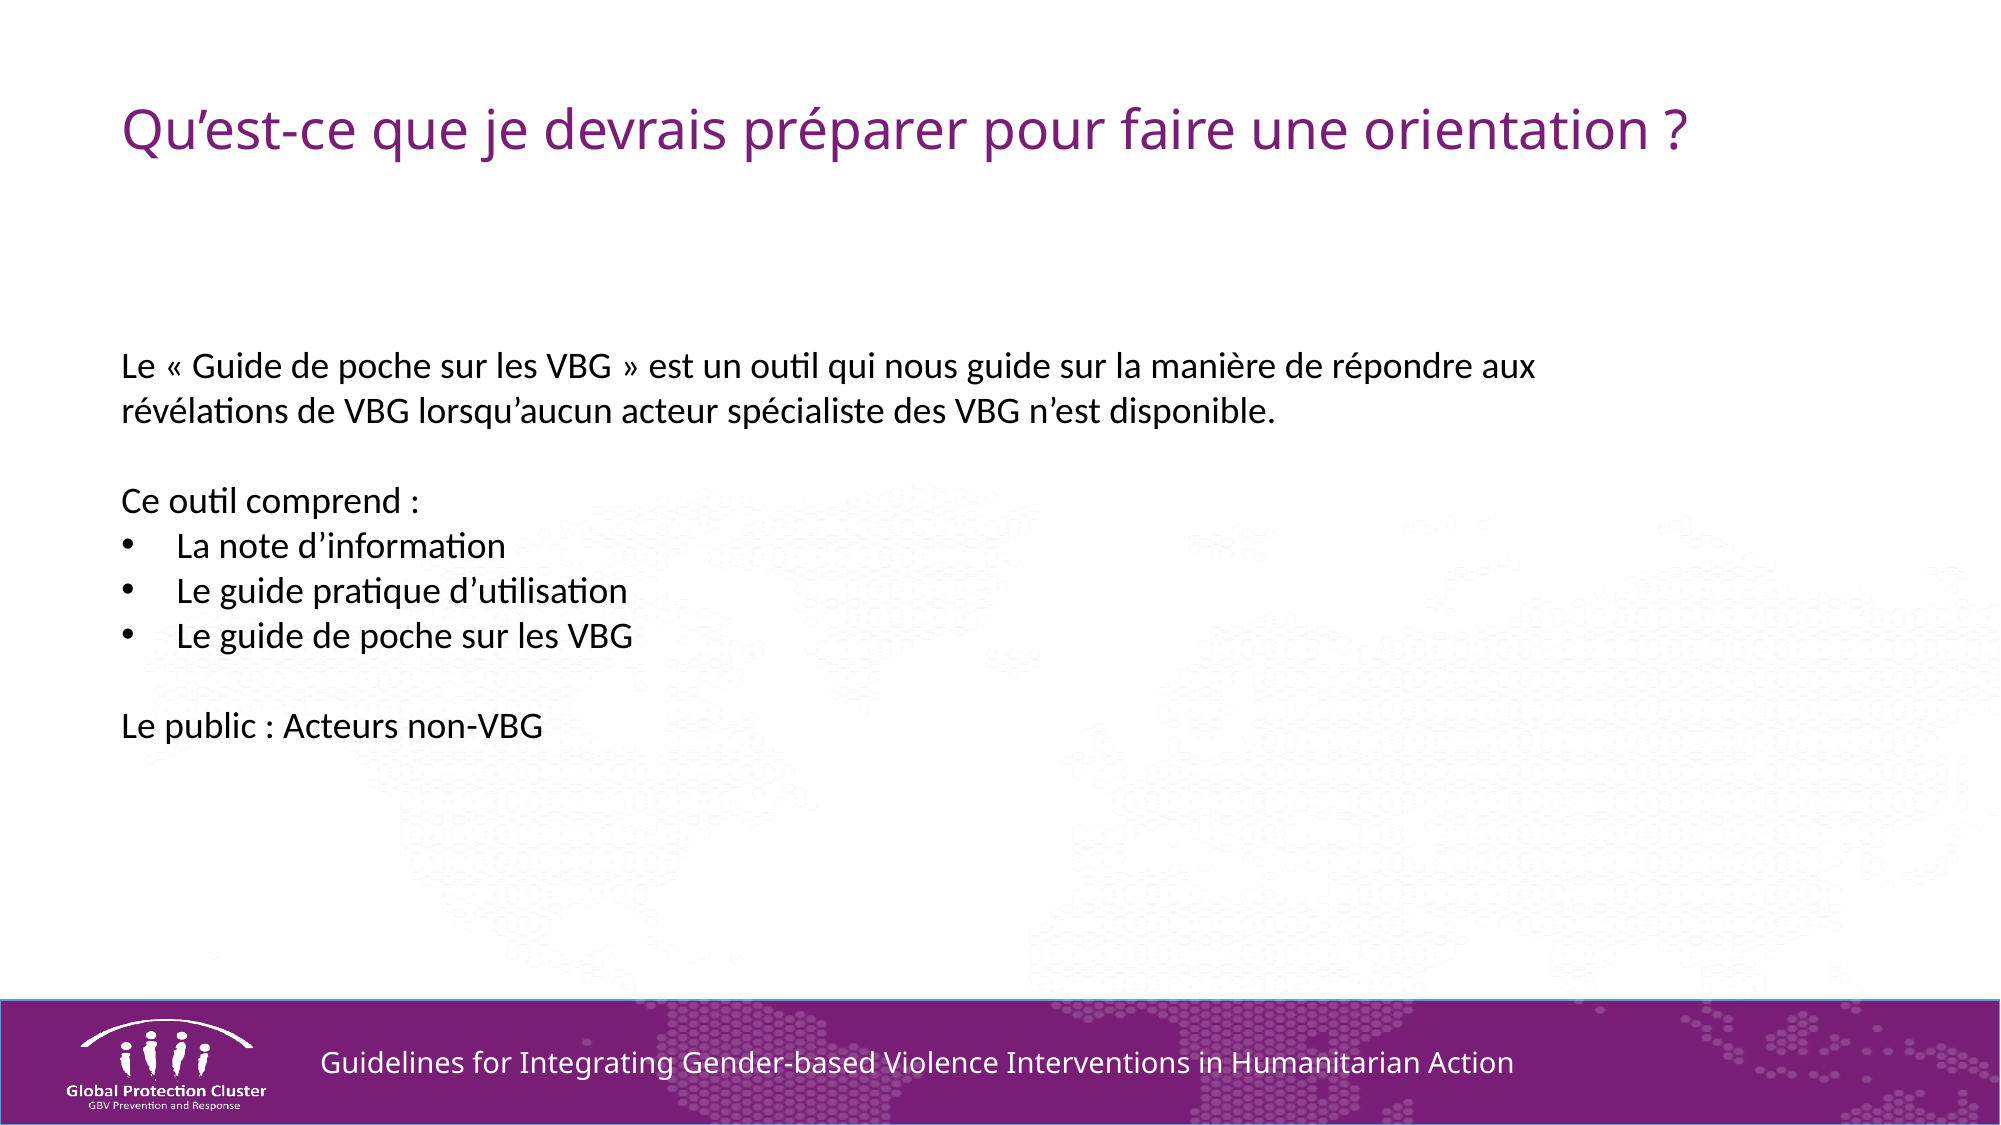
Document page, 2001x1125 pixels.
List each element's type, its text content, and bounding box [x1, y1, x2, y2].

title Qu’est-ce que je devrais préparer pour faire une orientation ? [106, 94, 1723, 228]
text_box Le « Guide de poche sur les VBG » est un outil qui nous guide sur la manière de répondre aux révélations de VBG lorsqu’aucun acteur spécialiste des VBG n’est disponible. Ce outil comprend : La note d’information Le guide pratique d’utilisation Le guide de poche sur les VBG Le public : Acteurs non-VBG [106, 333, 1723, 844]
picture [56, 254, 2001, 1125]
